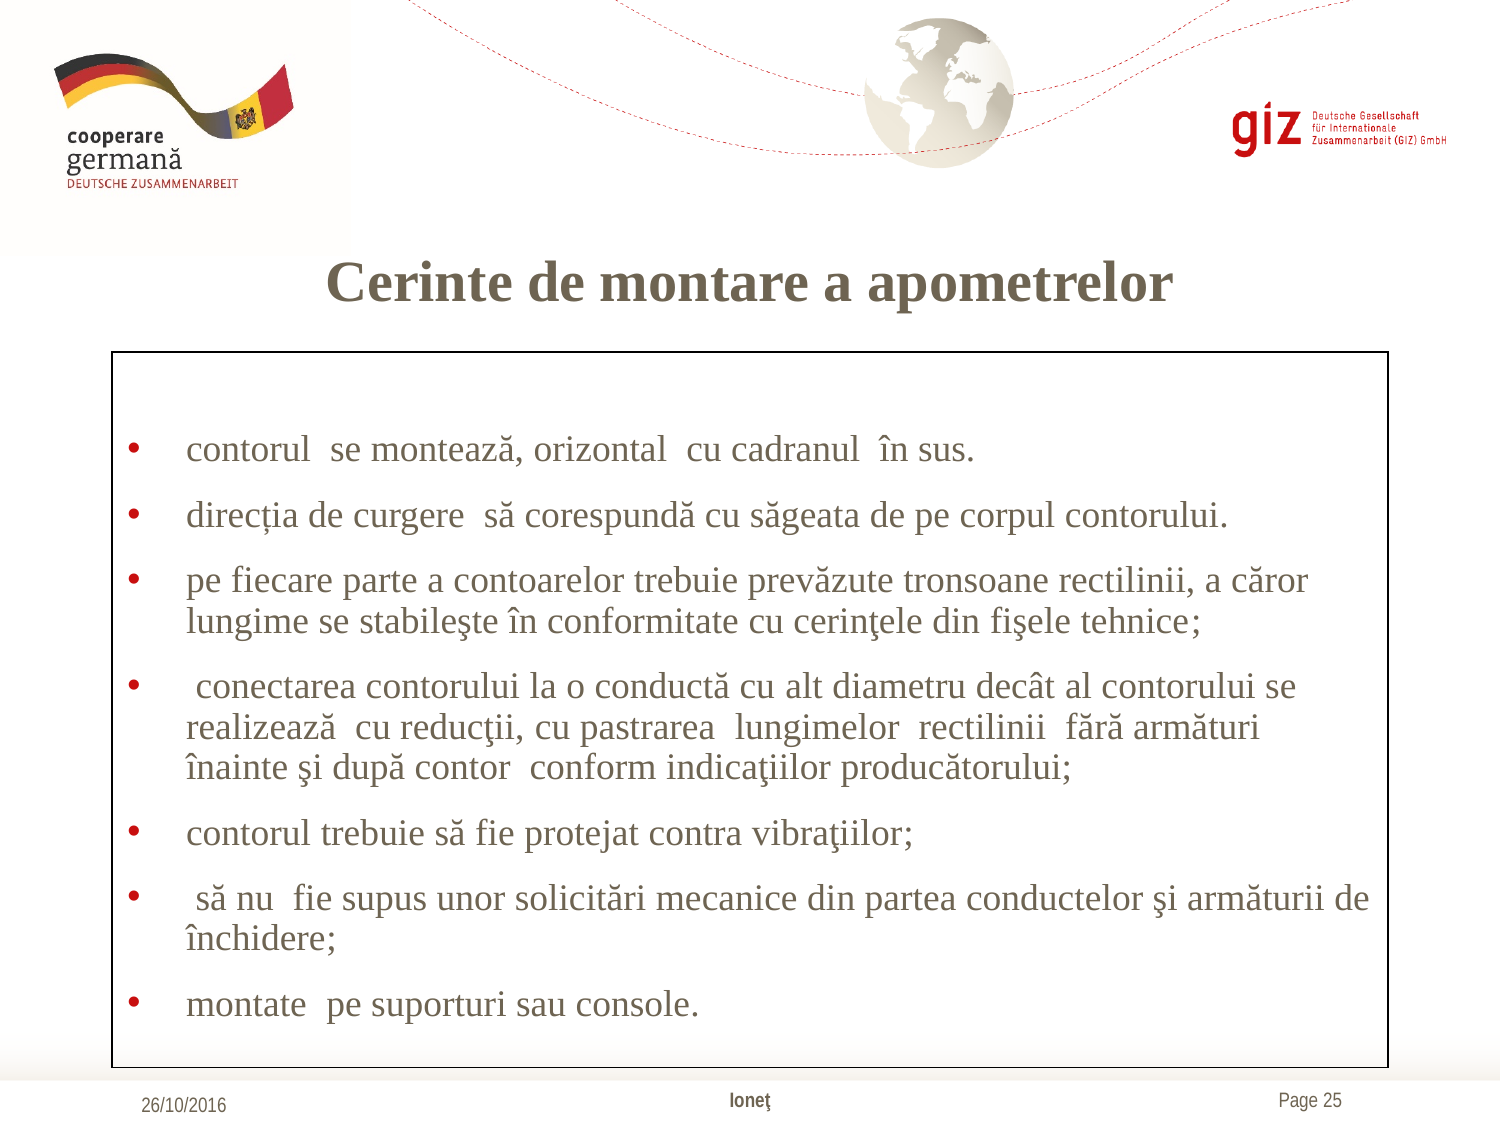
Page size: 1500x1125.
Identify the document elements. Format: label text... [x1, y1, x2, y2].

text_box Ioneţ [469, 1079, 1031, 1120]
picture [0, 959, 1500, 1081]
list contorul se montează, orizontal cu cadranul în sus. direcția de curgere să corespundă cu săgeata de pe corpul contorului. pe fiecare parte a contoarelor trebuie prevăzute tronsoane rectilinii, a căror lungime se stabileşte în conformitate cu cerinţele din fişele tehnice; conectarea contorului la o conductă cu alt diametru decât al contorului se realizează cu reducţii, cu pastrarea lungimelor rectilinii fără armături înainte şi după contor conform indicaţiilor producătorului; contorul trebuie să fie protejat contra vibraţiilor; să nu fie supus unor solicitări mecanice din partea conductelor şi armăturii de închidere; montate pe suporturi sau console. [111, 351, 1389, 1068]
title Cerinte de montare a apometrelor [111, 235, 1389, 348]
picture [0, 0, 1500, 256]
text_box 26/10/2016 [126, 1084, 339, 1125]
